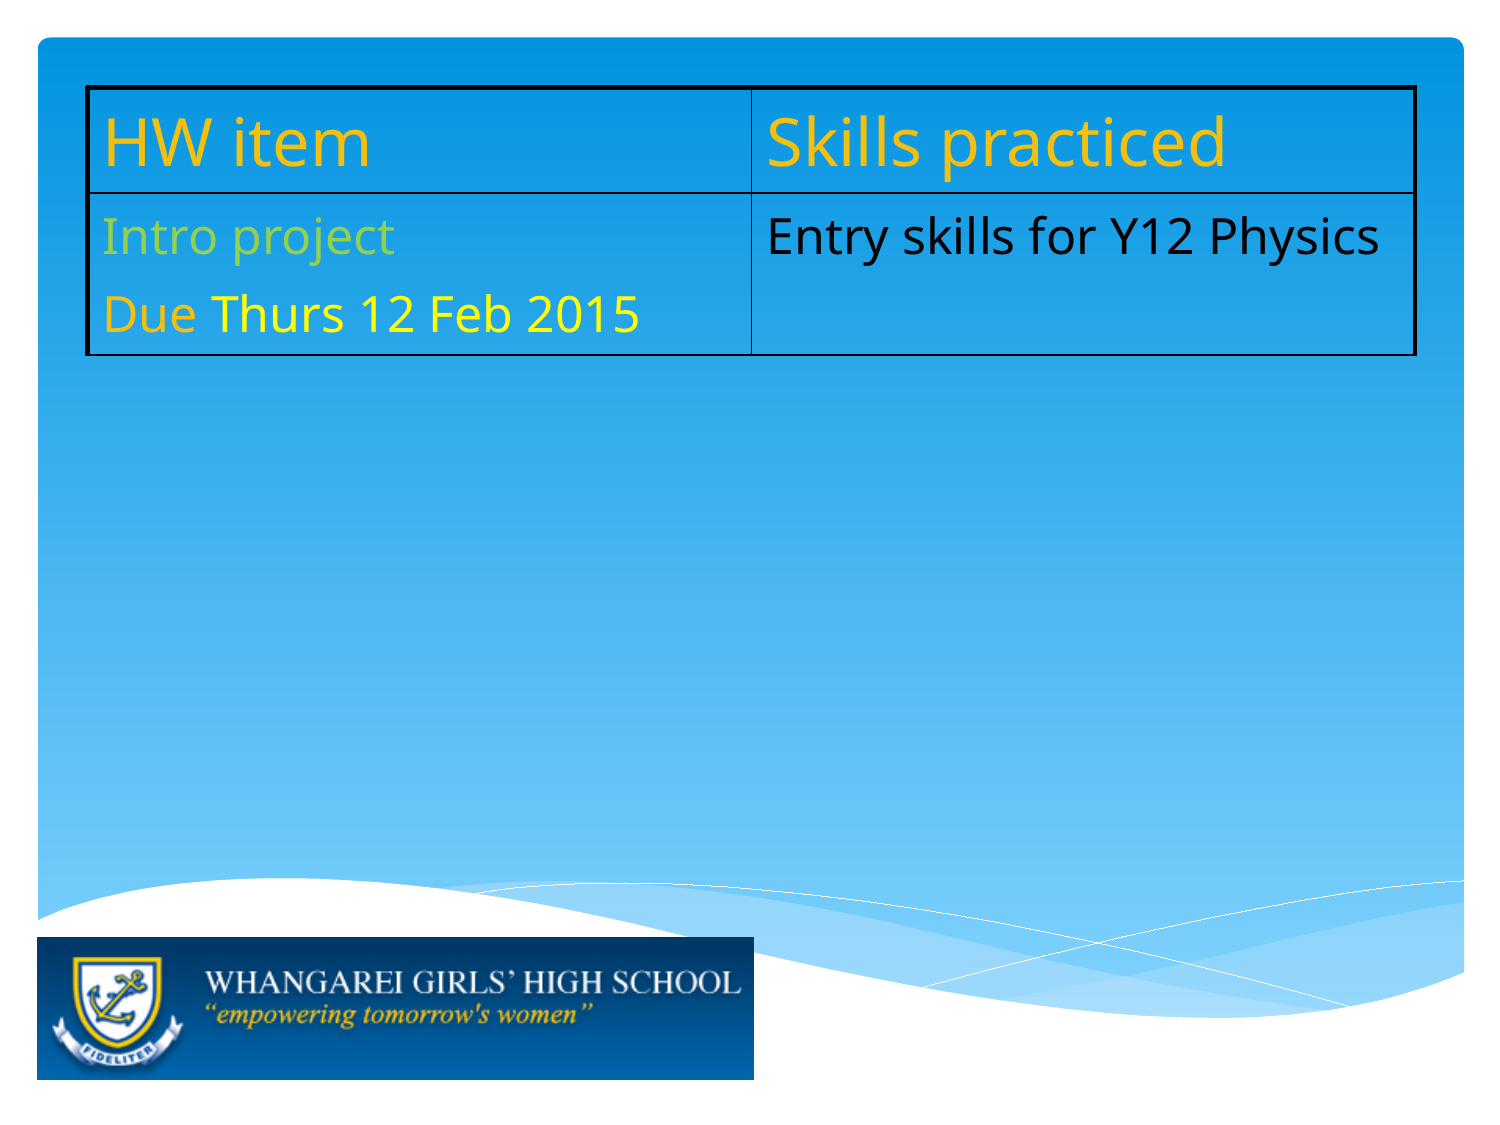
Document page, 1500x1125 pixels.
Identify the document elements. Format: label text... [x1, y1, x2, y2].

table_cell Entry skills for Y12 Physics [752, 194, 1413, 354]
table_cell Intro project Due Thurs 12 Feb 2015 [90, 194, 751, 354]
picture [37, 937, 754, 1080]
table_header Skills practiced [752, 90, 1413, 192]
table_header HW item [90, 90, 751, 192]
